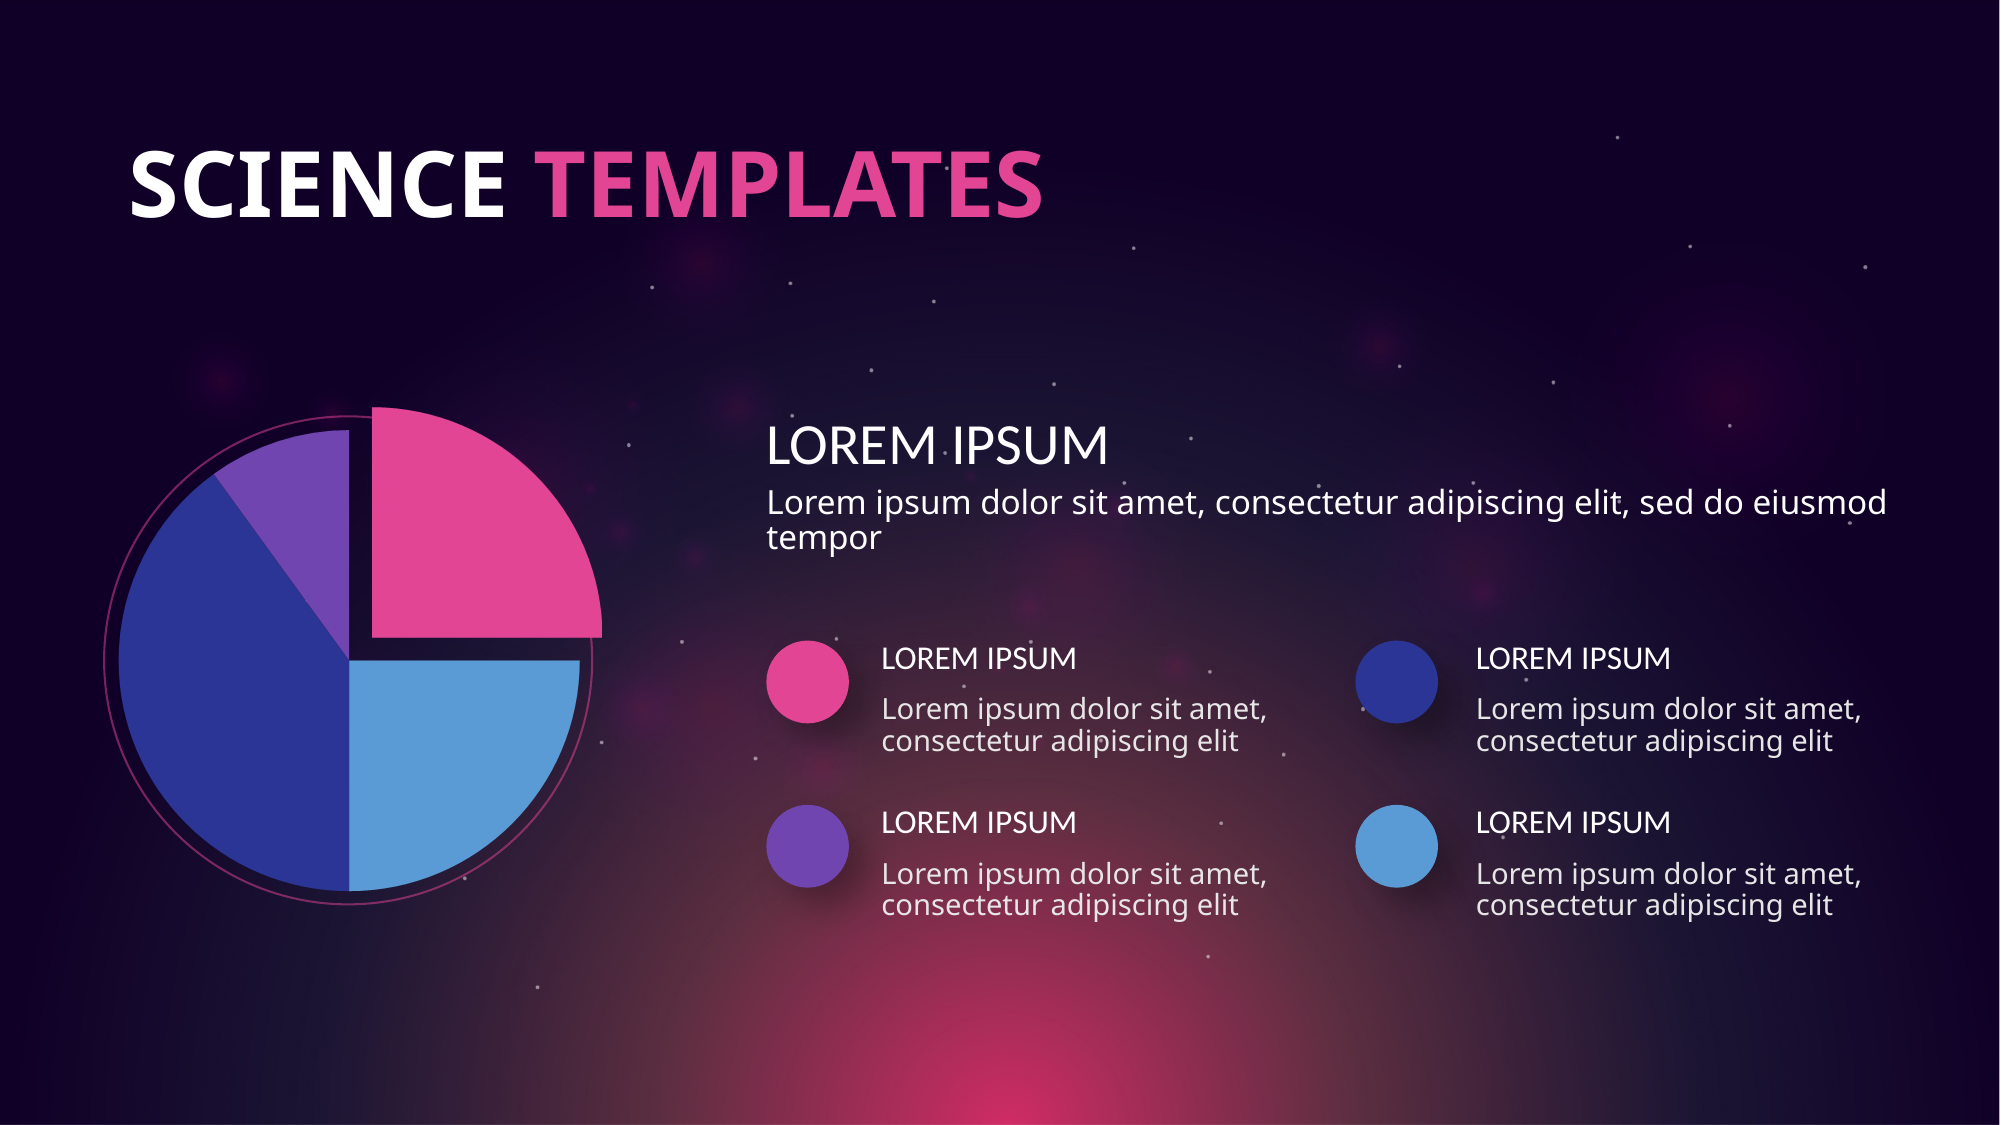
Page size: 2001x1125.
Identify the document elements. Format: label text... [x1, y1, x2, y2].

list LOREM IPSUM [1475, 640, 1805, 681]
list LOREM IPSUM [881, 804, 1211, 846]
list LOREM IPSUM [766, 413, 1335, 484]
list Lorem ipsum dolor sit amet, consectetur adipiscing elit [1475, 859, 1898, 919]
list Lorem ipsum dolor sit amet, consectetur adipiscing elit [881, 694, 1304, 755]
list LOREM IPSUM [1475, 804, 1805, 846]
title SCIENCE TEMPLATES [114, 115, 1441, 260]
list Lorem ipsum dolor sit amet, consectetur adipiscing elit [1475, 694, 1898, 755]
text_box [87, 391, 611, 930]
picture [0, 0, 2000, 1125]
list Lorem ipsum dolor sit amet, consectetur adipiscing elit, sed do eiusmod tempor [766, 485, 1898, 546]
list Lorem ipsum dolor sit amet, consectetur adipiscing elit [881, 859, 1304, 919]
list LOREM IPSUM [881, 640, 1211, 681]
